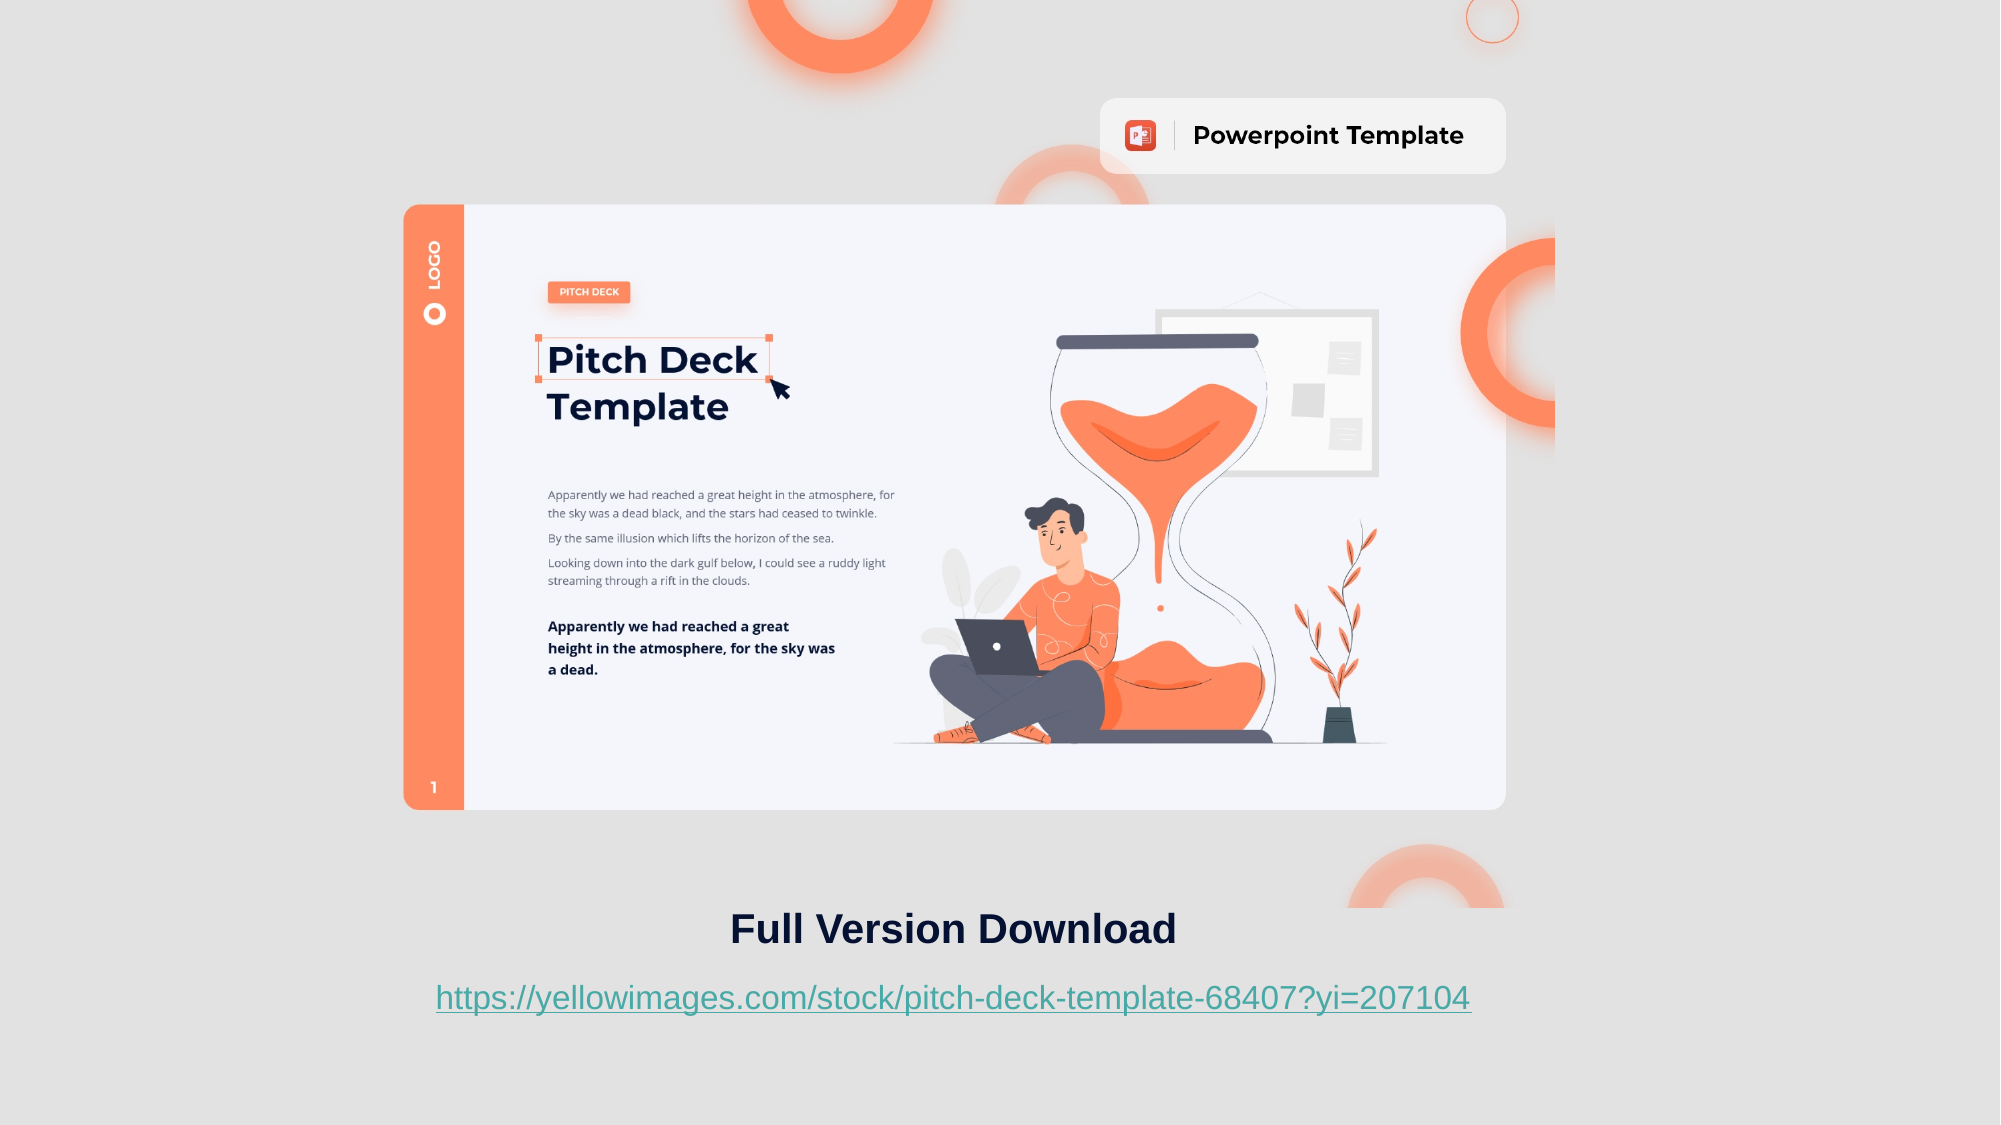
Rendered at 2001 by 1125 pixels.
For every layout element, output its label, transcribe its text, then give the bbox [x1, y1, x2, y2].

text_box https://yellowimages.com/stock/pitch-deck-template-68407?yi=207104 [305, 980, 1602, 1030]
picture [353, 0, 1555, 908]
text_box Full Version Download [624, 908, 1283, 957]
